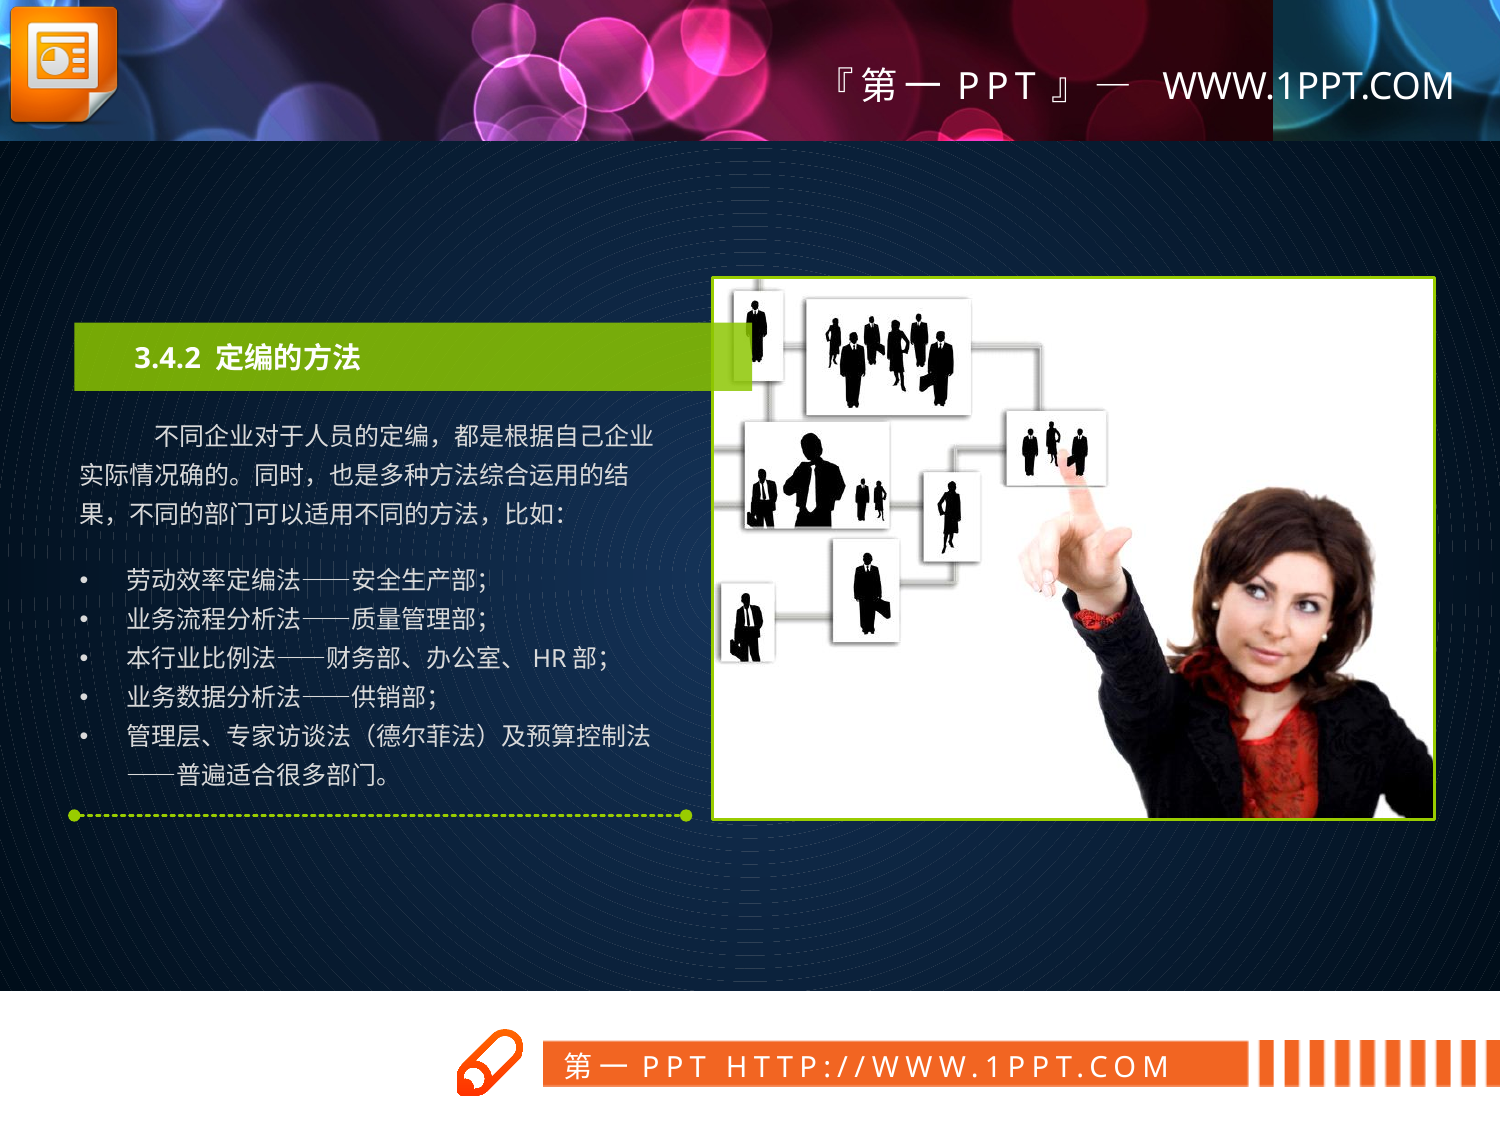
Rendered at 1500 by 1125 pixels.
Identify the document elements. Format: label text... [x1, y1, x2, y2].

picture [0, 0, 1500, 141]
text_box 劳动效率定编法——安全生产部； 业务流程分析法——质量管理部； 本行业比例法——财务部、办公室、HR部； 业务数据分析法——供销部； 管理层、专家访谈法（德尔菲法）及预算控制法——普遍适合很多部门。 [64, 548, 687, 797]
text_box 不同企业对于人员的定编，都是根据自己企业实际情况确的。同时，也是多种方法综合运用的结果，不同的部门可以适用不同的方法，比如： [64, 403, 687, 536]
picture [714, 278, 1434, 819]
text_box 3.4.2 定编的方法 [74, 322, 709, 391]
picture [543, 1040, 1500, 1087]
